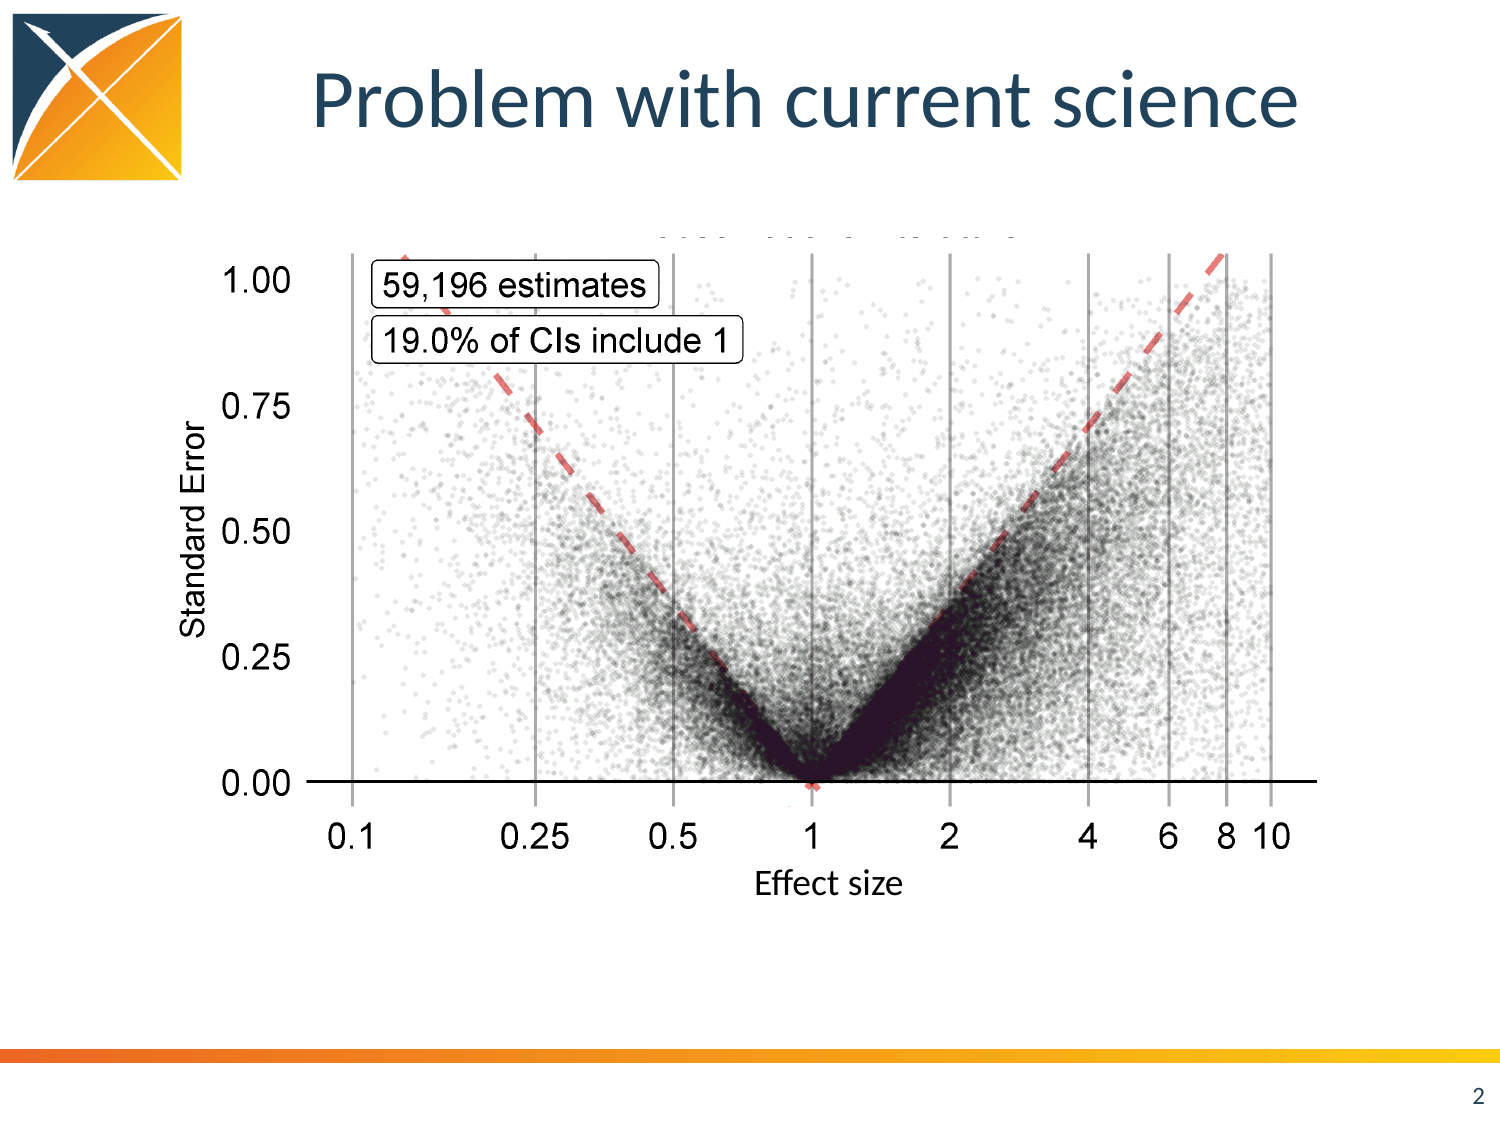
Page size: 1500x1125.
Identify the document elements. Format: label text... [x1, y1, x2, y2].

title Problem with current science [187, 24, 1425, 163]
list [162, 237, 1324, 851]
slide_number 2 [1149, 1065, 1500, 1125]
picture [0, 0, 206, 200]
text_box Effect size [739, 860, 919, 911]
